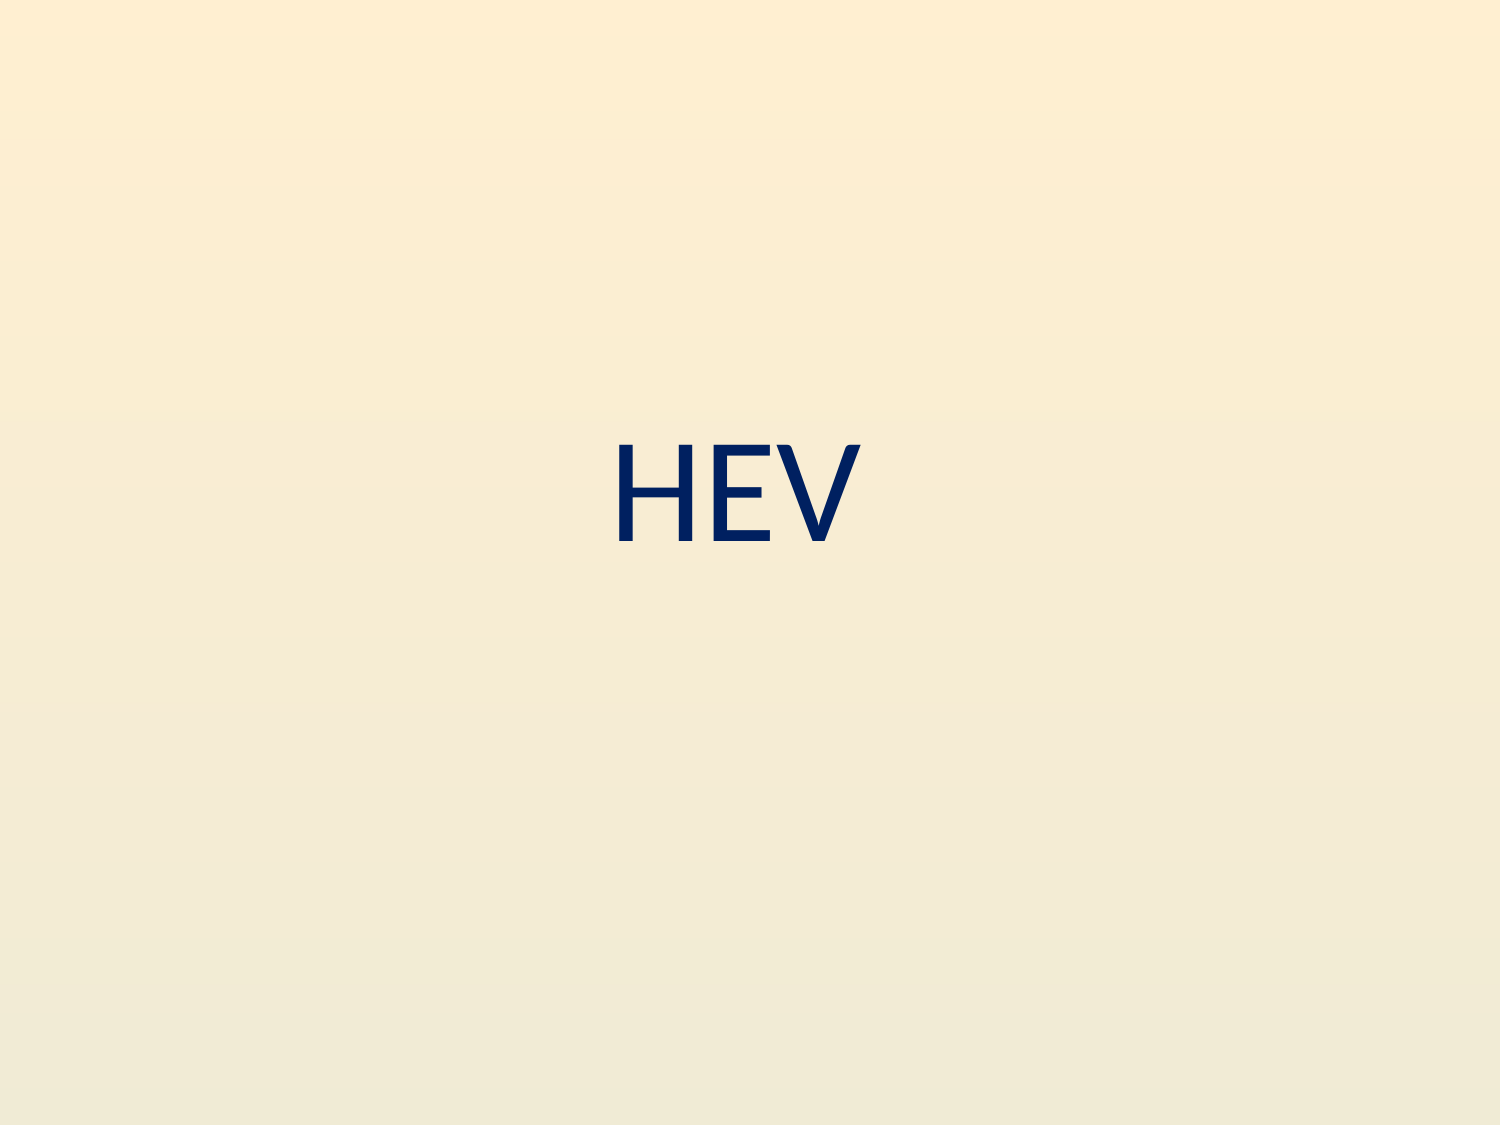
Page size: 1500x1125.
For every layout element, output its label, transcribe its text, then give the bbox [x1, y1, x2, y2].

title HEV [60, 350, 1411, 613]
